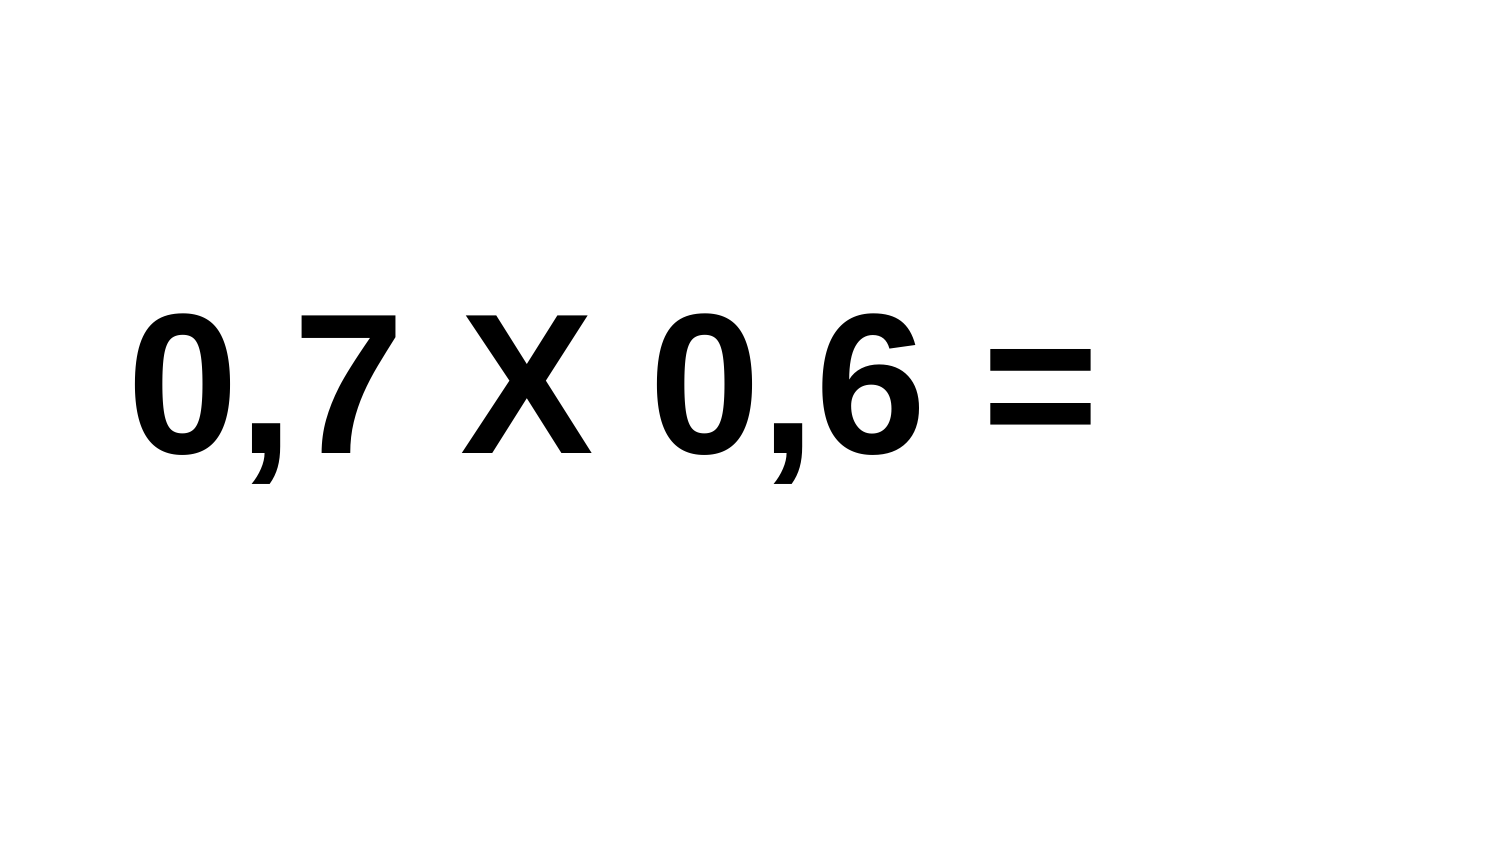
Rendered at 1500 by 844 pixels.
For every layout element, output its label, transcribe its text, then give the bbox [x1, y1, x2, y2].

text_box 0,7 X 0,6 = [112, 318, 1388, 509]
